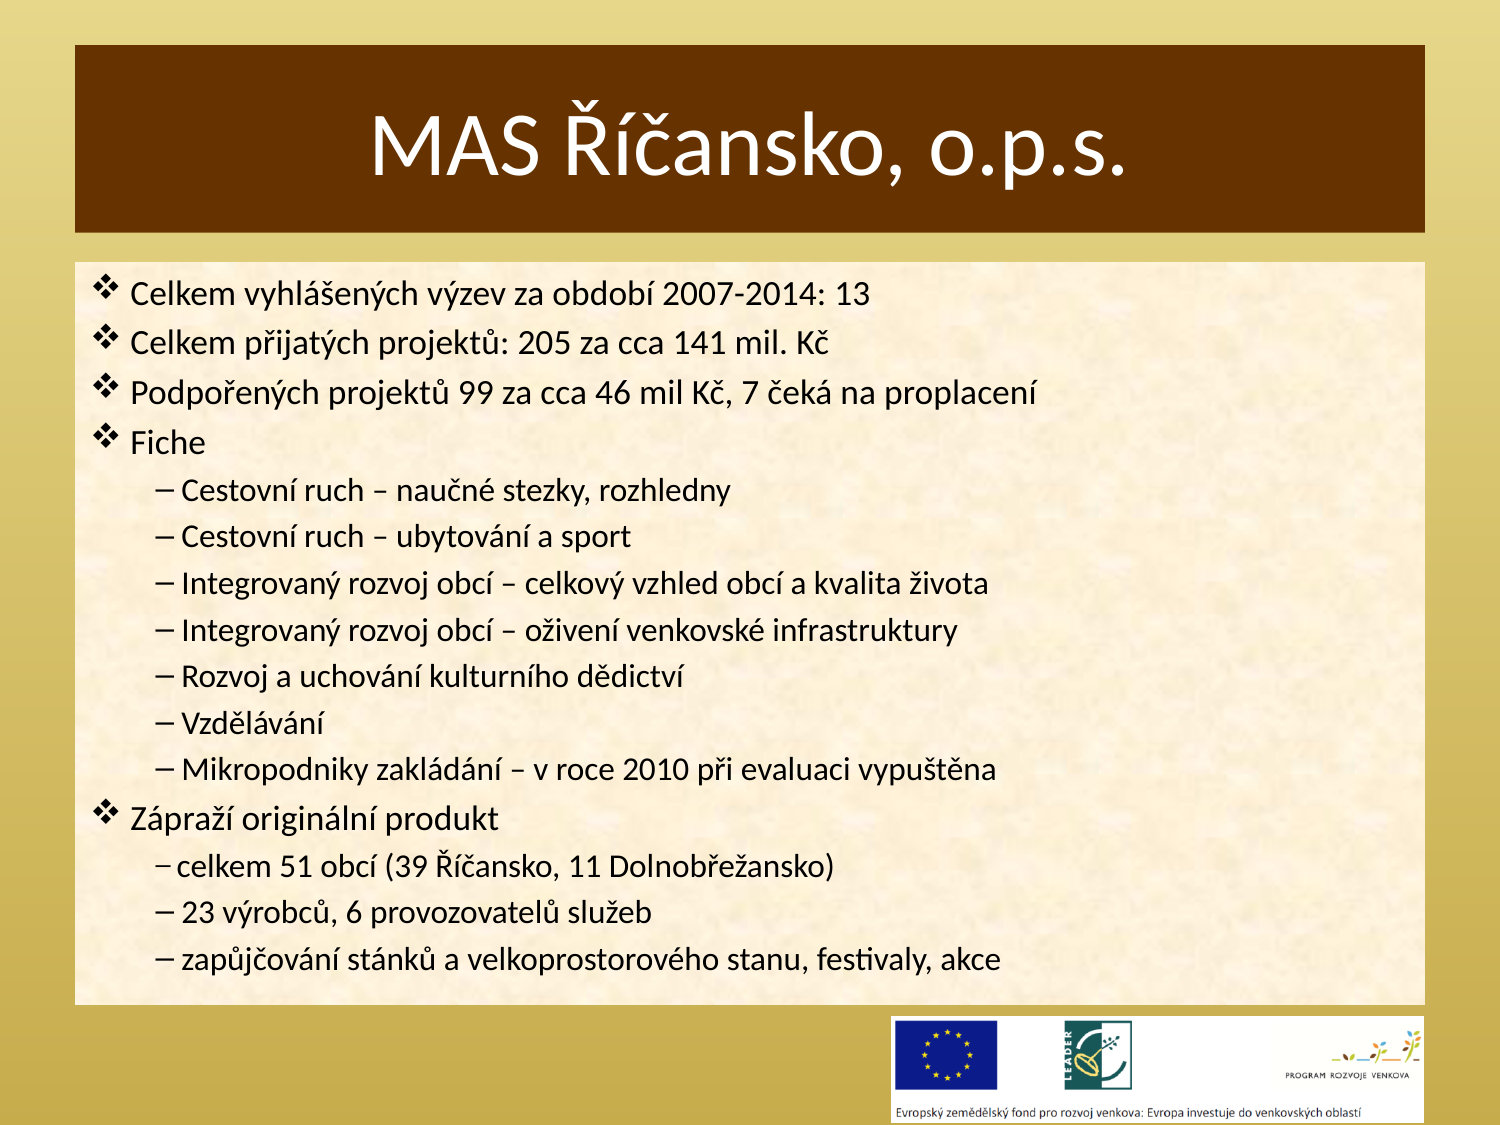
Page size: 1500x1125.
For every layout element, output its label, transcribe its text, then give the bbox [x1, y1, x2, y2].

picture [891, 1016, 1424, 1123]
title MAS Říčansko, o.p.s. [75, 45, 1425, 233]
list Celkem vyhlášených výzev za období 2007-2014: 13 Celkem přijatých projektů: 205 za cca 141 mil. Kč Podpořených projektů 99 za cca 46 mil Kč, 7 čeká na proplacení Fiche Cestovní ruch – naučné stezky, rozhledny Cestovní ruch – ubytování a sport Integrovaný rozvoj obcí – celkový vzhled obcí a kvalita života Integrovaný rozvoj obcí – oživení venkovské infrastruktury Rozvoj a uchování kulturního dědictví Vzdělávání Mikropodniky zakládání – v roce 2010 při evaluaci vypuštěna Zápraží originální produkt celkem 51 obcí (39 Říčansko, 11 Dolnobřežansko) 23 výrobců, 6 provozovatelů služeb zapůjčování stánků a velkoprostorového stanu, festivaly, akce [75, 262, 1425, 1005]
